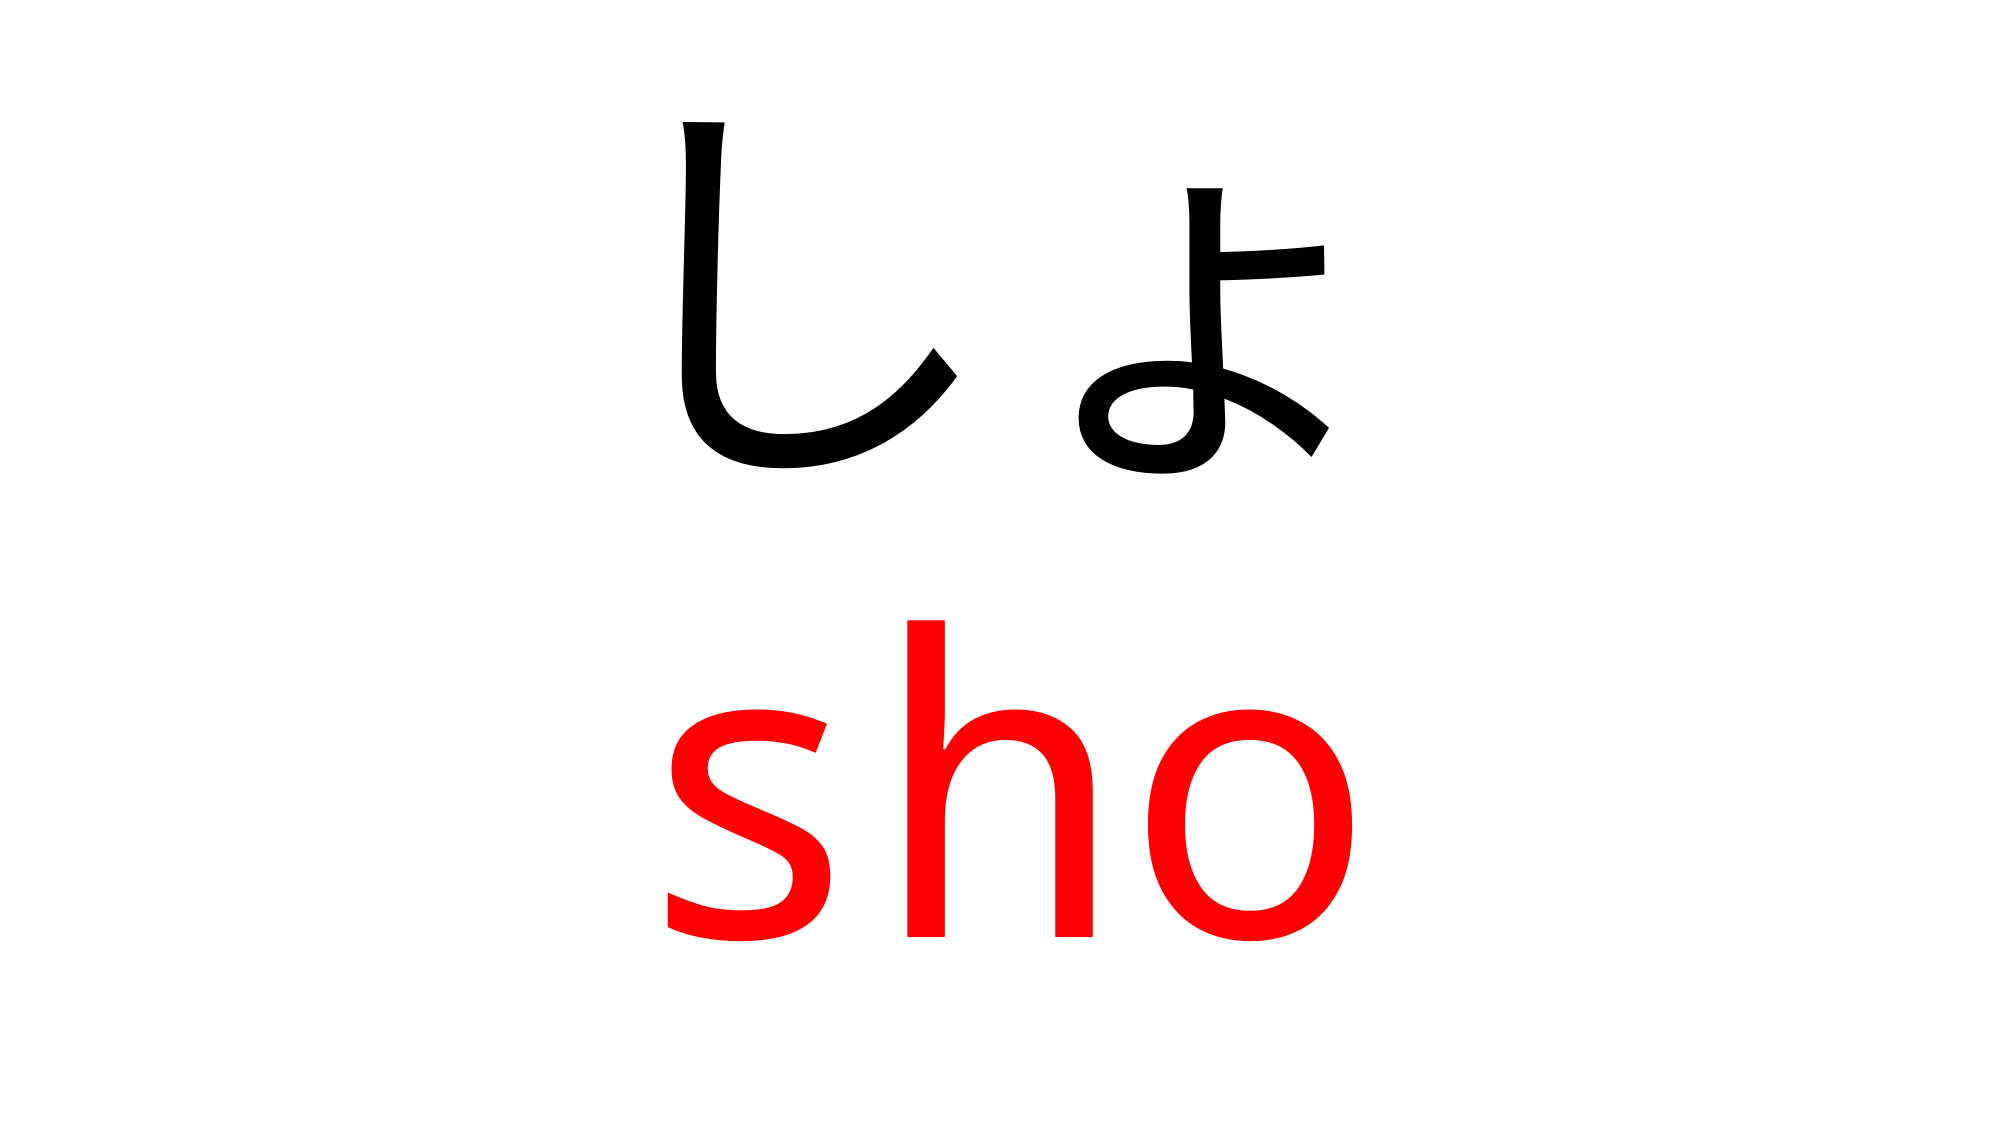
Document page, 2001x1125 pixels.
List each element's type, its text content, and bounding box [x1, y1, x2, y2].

text_box sho [249, 562, 1750, 1036]
title しょ [249, 71, 1750, 545]
